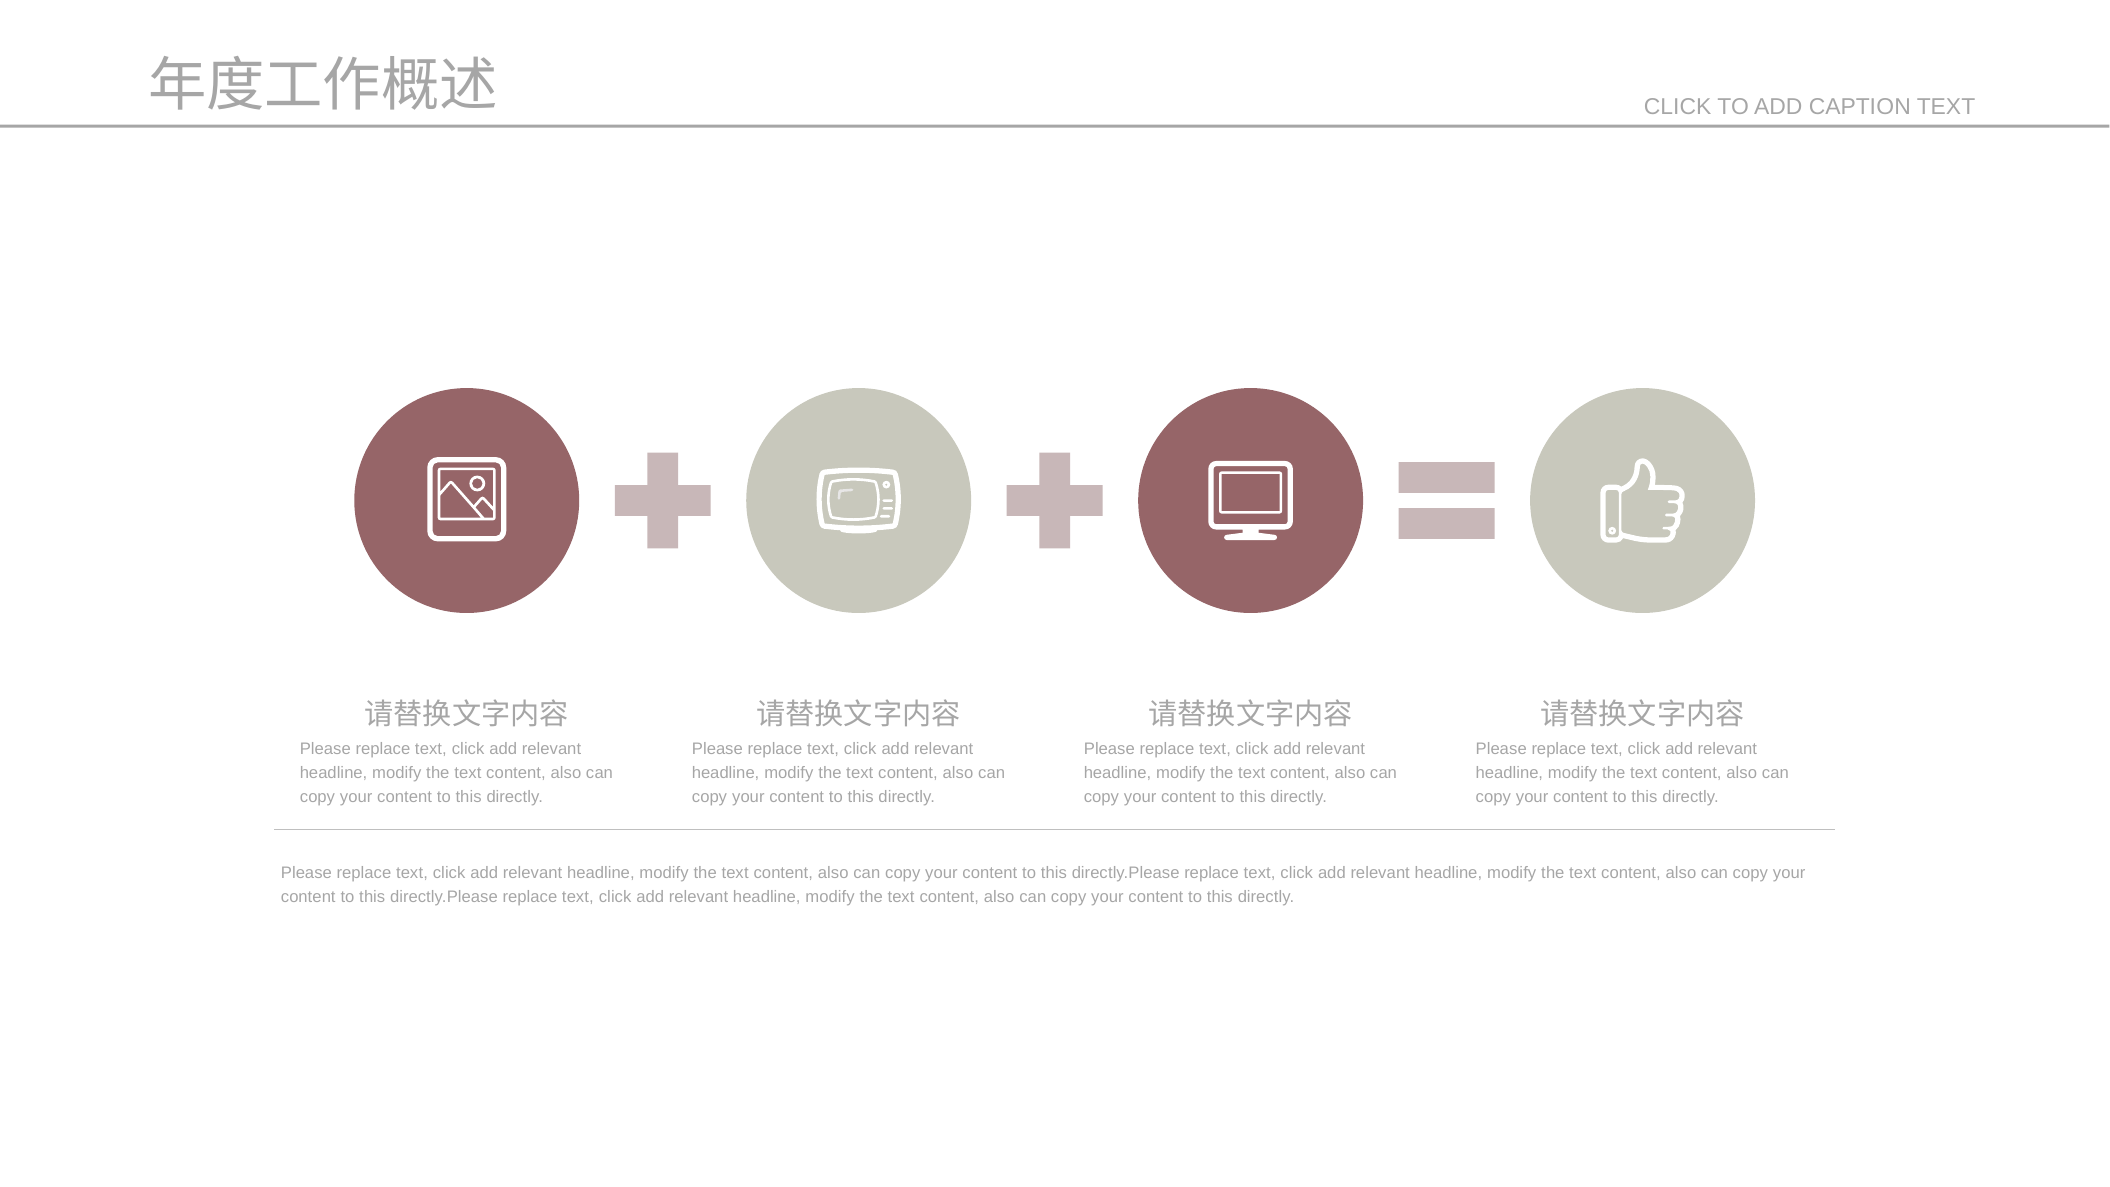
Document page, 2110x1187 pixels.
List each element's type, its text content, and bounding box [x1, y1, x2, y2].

text_box Please replace text, click add relevant headline, modify the text content, also can copy your content to this directly.Please replace text, click add relevant headline, modify the text content, also can copy your content to this directly.Please replace text, click add relevant headline, modify the text content, also can copy your content to this directly. [280, 858, 1829, 907]
text_box 年度工作概述 [148, 47, 528, 118]
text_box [1475, 688, 1810, 805]
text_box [1083, 688, 1418, 805]
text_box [691, 688, 1026, 805]
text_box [354, 388, 1755, 613]
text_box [299, 688, 634, 805]
text_box [0, 124, 2110, 129]
text_box CLICK TO ADD CAPTION TEXT [1596, 91, 1976, 119]
